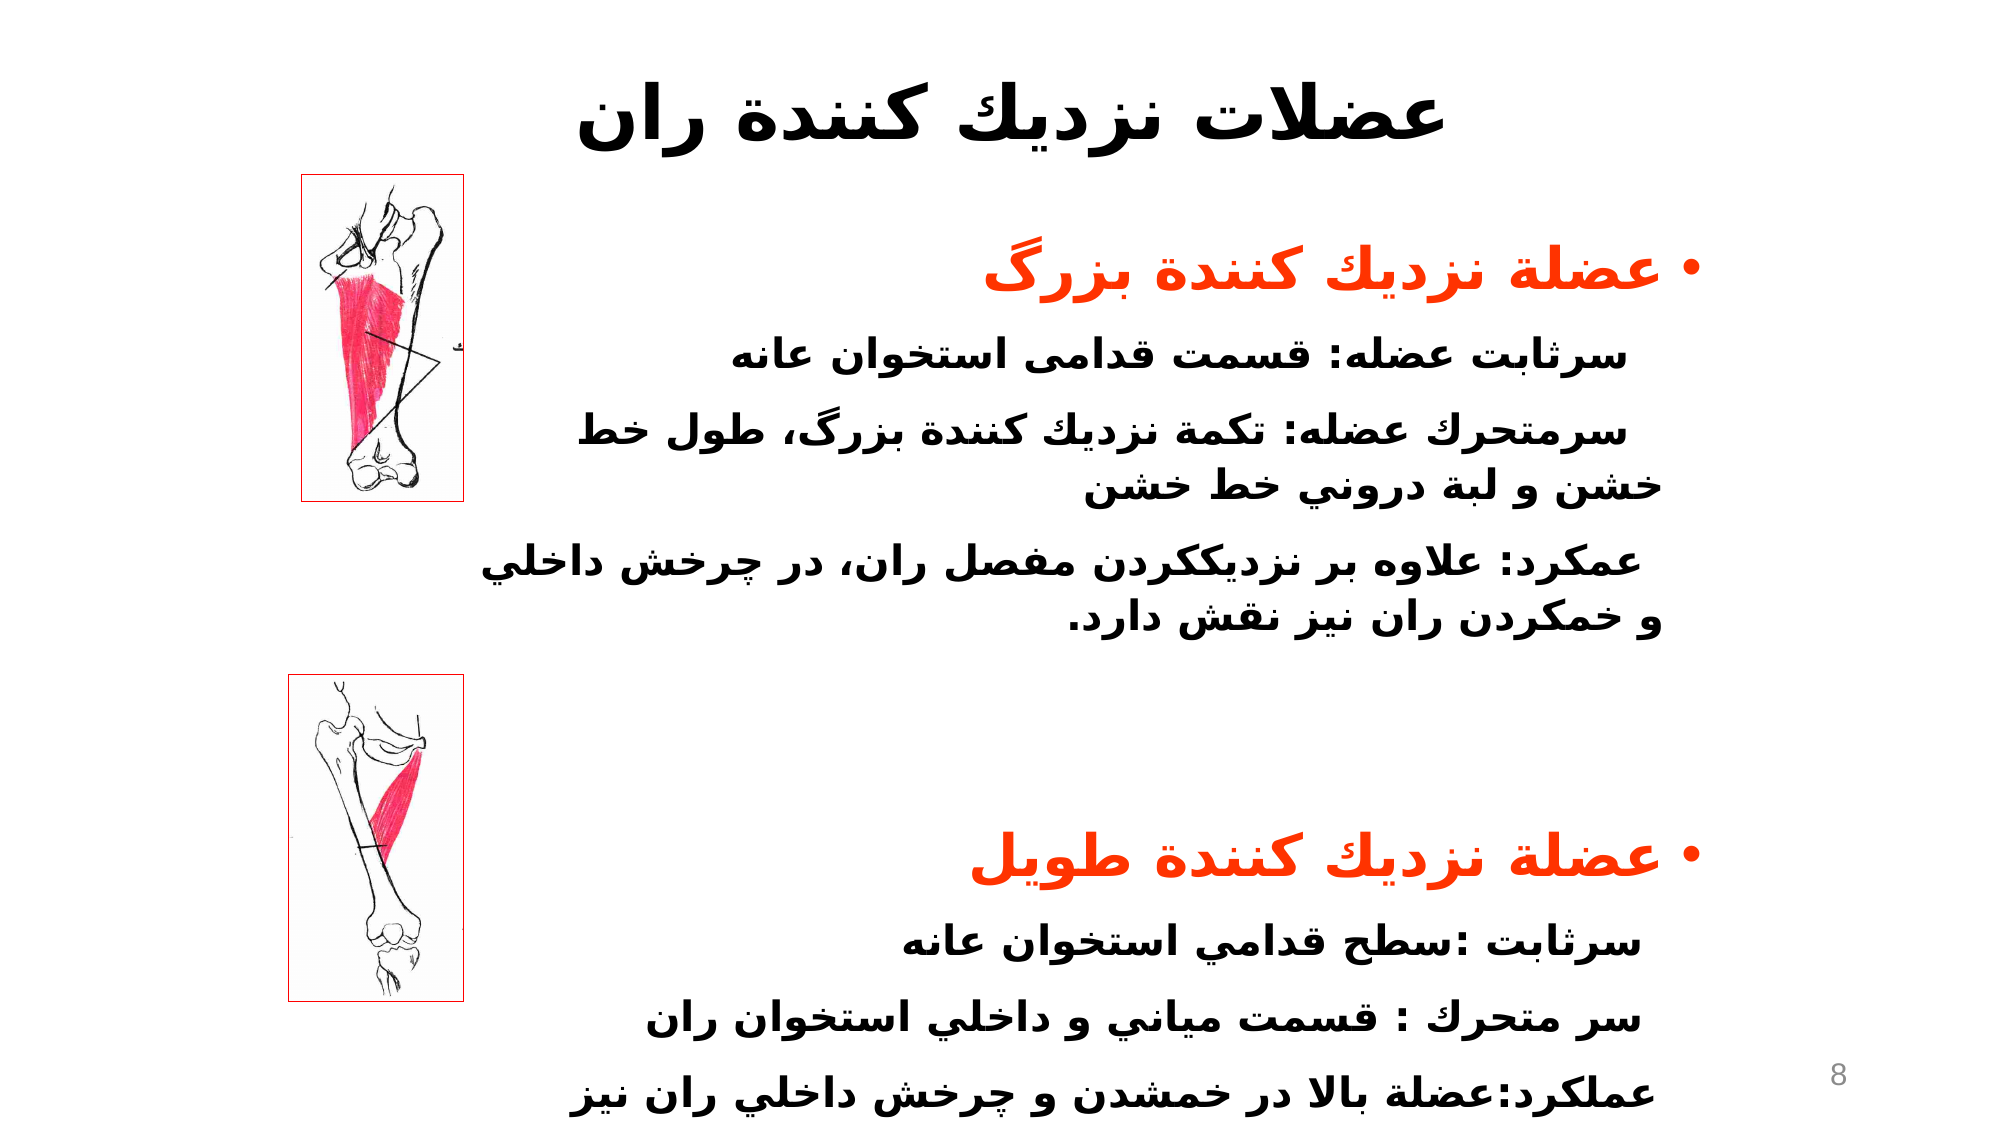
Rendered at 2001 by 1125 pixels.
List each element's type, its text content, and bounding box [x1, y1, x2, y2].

list عضلة نزديك كنندة بزرگ سرثابت عضله: قسمت قدامی استخوان عانه سرمتحرك عضله: تكمة نزديك كنندة بزرگ، طول خط خشن و لبة دروني خط خشن عمکرد: علاوه بر نزديك‎كردن مفصل ران، در چرخش داخلي و خم‎كردن ران نيز نقش دارد. عضلة نزديك كنندة طويل سرثابت :سطح قدامي استخوان عانه سر متحرك : قسمت مياني و داخلي استخوان ران عملکرد:عضلة بالا در خم‎شدن و چرخش داخلي ران نيز دخالت دارد. [451, 254, 1726, 536]
slide_number 8 [1412, 1042, 1863, 1103]
title ‎ عضلات نزديك كنندة ران [291, 66, 1729, 254]
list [301, 174, 464, 502]
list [288, 674, 464, 1002]
